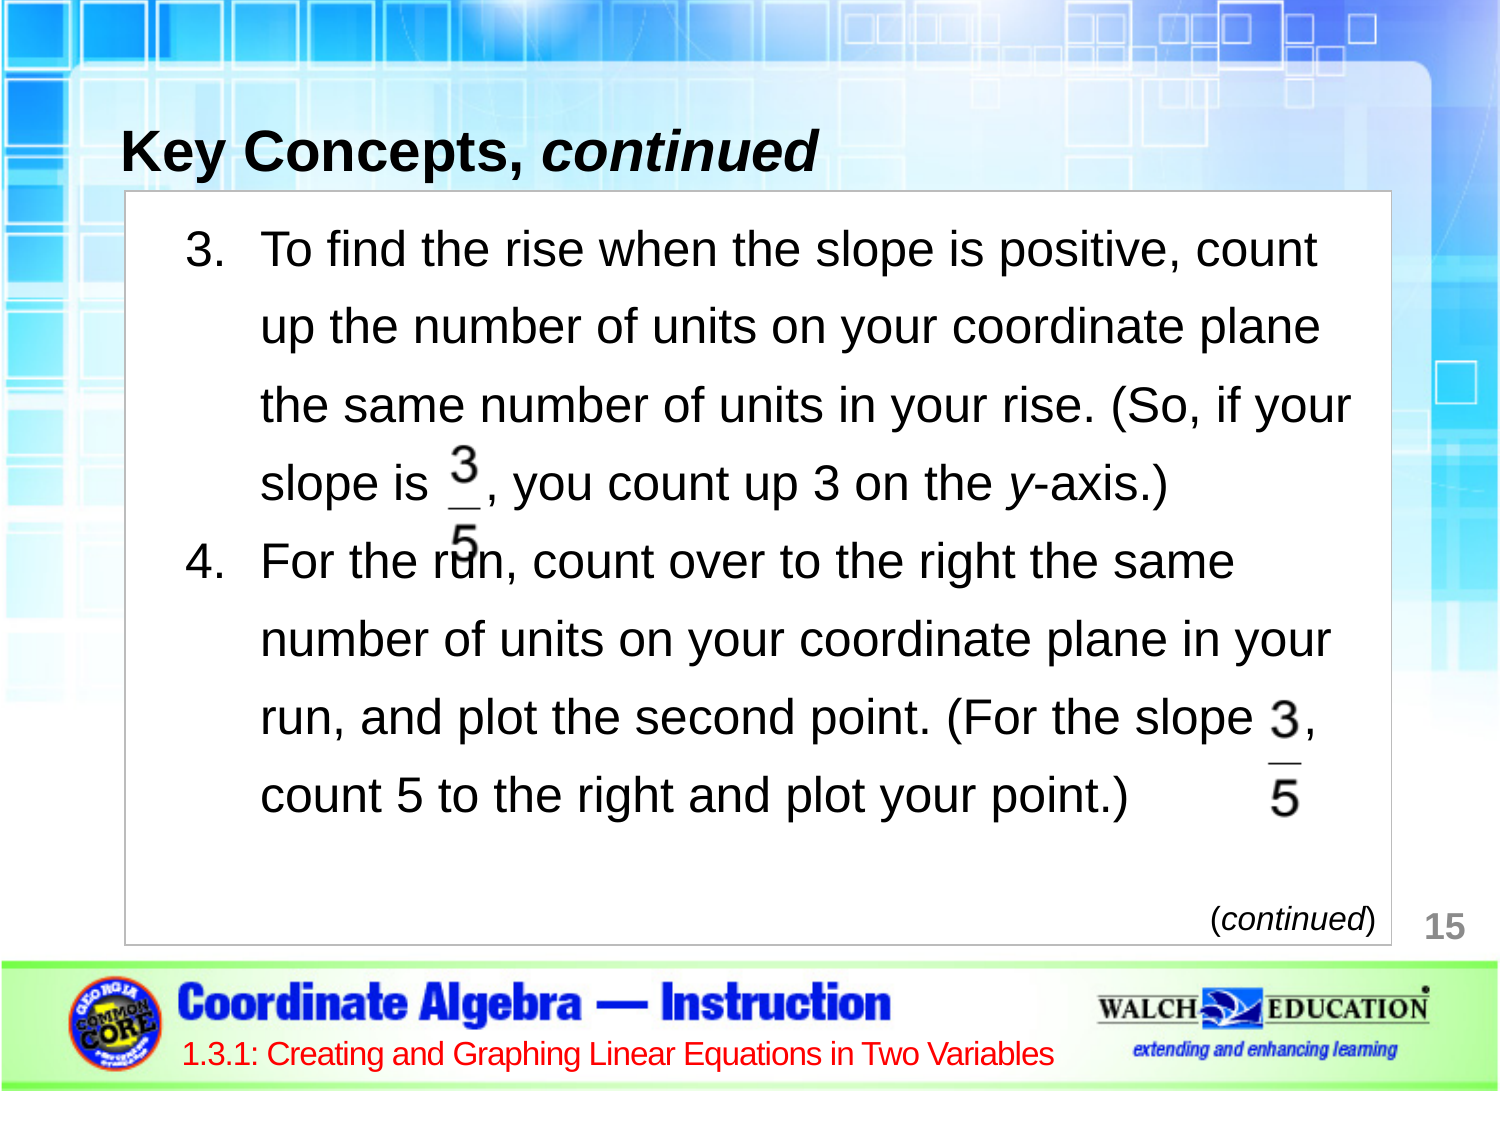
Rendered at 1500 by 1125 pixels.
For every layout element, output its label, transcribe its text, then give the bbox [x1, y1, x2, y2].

list 1.3.1: Creating and Graphing Linear Equations in Two Variables [166, 1024, 1196, 1069]
picture [1, 0, 1500, 1091]
slide_number 15 [1361, 901, 1481, 949]
subtitle Key Concepts, continued [105, 105, 1394, 925]
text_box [444, 431, 483, 563]
table_header To find the rise when the slope is positive, count up the number of units on your coordinate plane the same number of units in your rise. (So, if your slope is , you count up 3 on the y-axis.) For the run, count over to the right the same number of units on your coordinate plane in your run, and plot the second point. (For the slope , count 5 to the right and plot your point.) (continued) [126, 192, 1391, 944]
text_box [1265, 685, 1304, 818]
